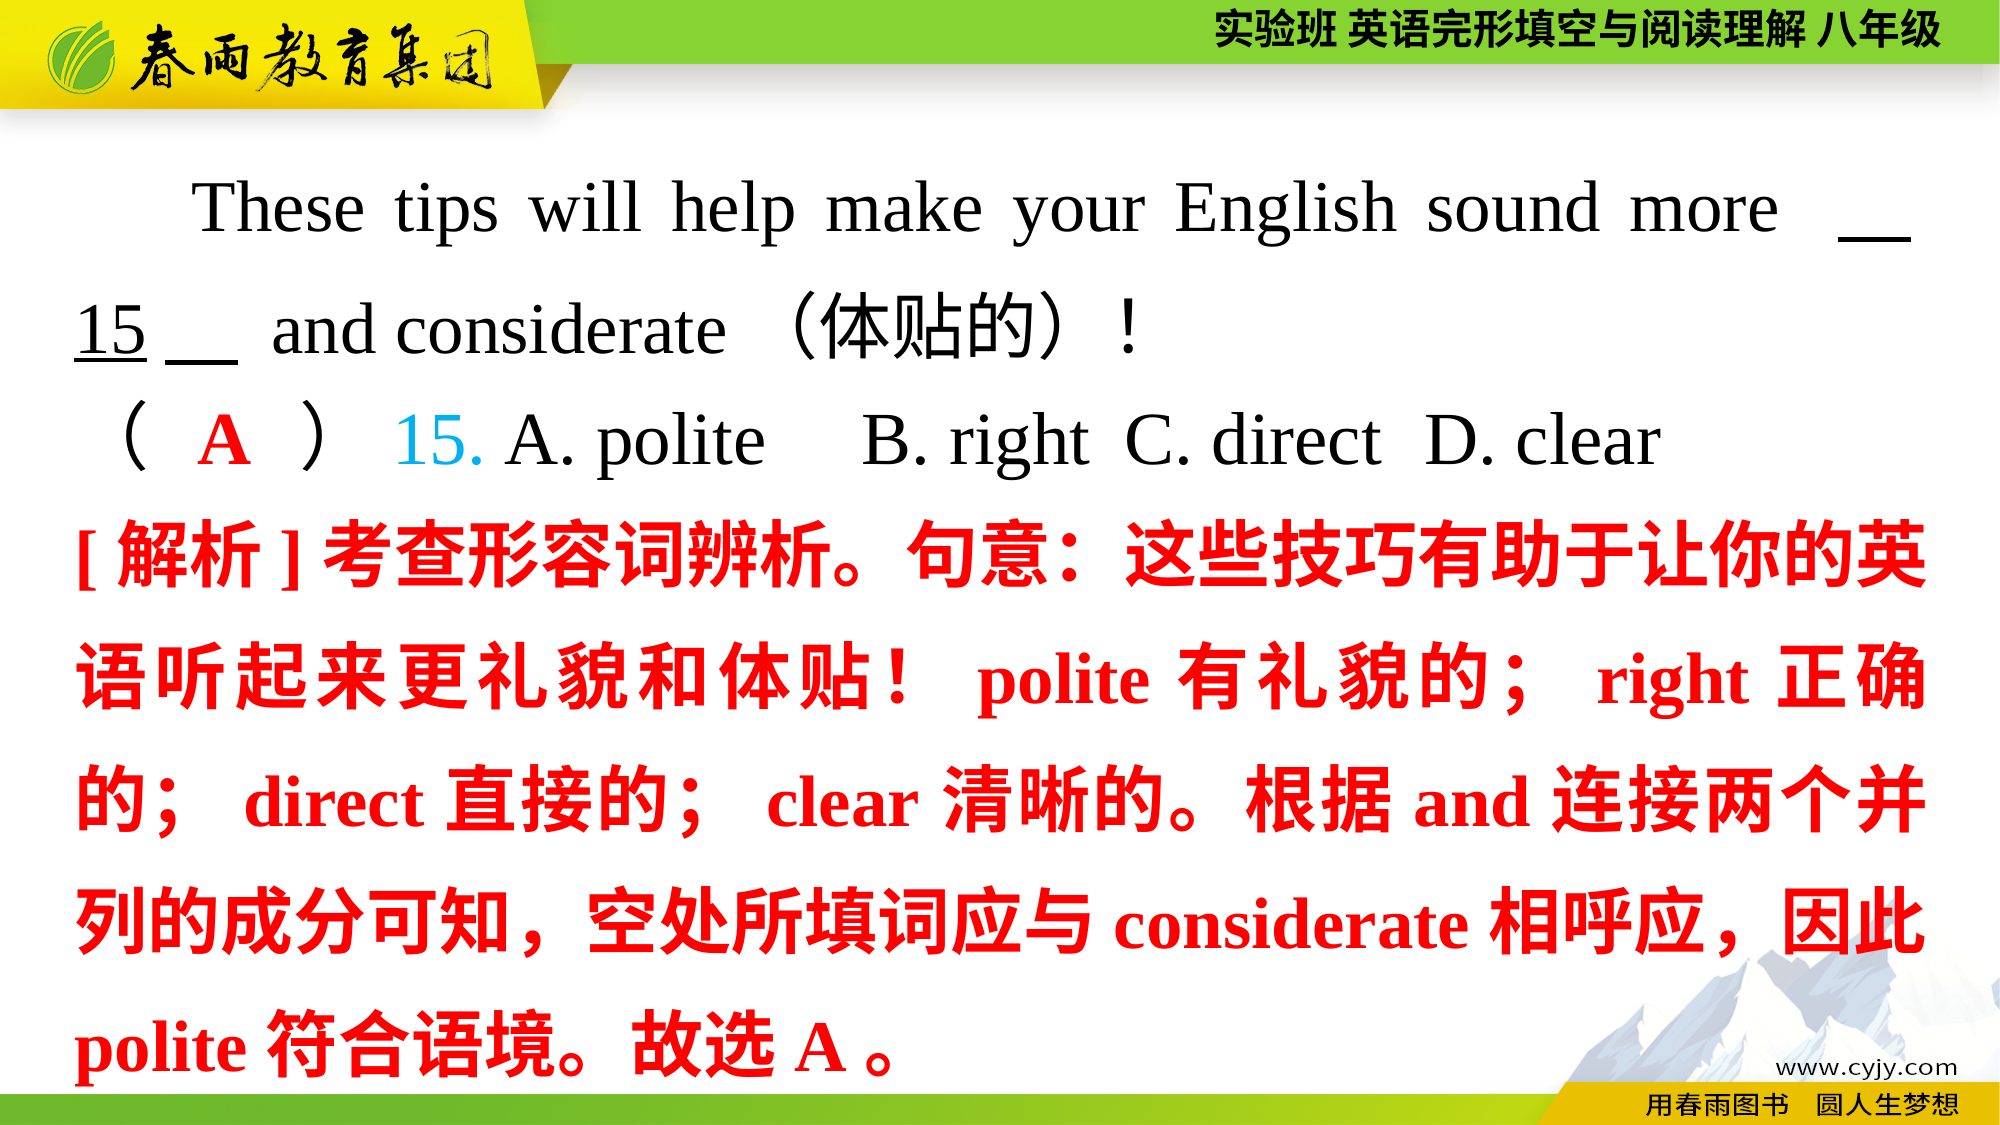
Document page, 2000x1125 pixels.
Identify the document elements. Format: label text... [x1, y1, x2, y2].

text_box （ ）15. A. polite B. right C. direct D. clear [267, 346, 1944, 466]
text_box （ ）15. A. polite B. right C. direct D. clear [59, 346, 182, 466]
text_box A [182, 346, 267, 466]
picture [0, 0, 2000, 1125]
list These tips will help make your English sound more 15 and considerate（体贴的）！ [59, 115, 1944, 346]
text_box [解析]考查形容词辨析。句意：这些技巧有助于让你的英语听起来更礼貌和体贴！polite有礼貌的；right正确的；direct直接的；clear清晰的。根据and连接两个并列的成分可知，空处所填词应与considerate相呼应，因此polite符合语境。故选A。 [59, 466, 1944, 1094]
